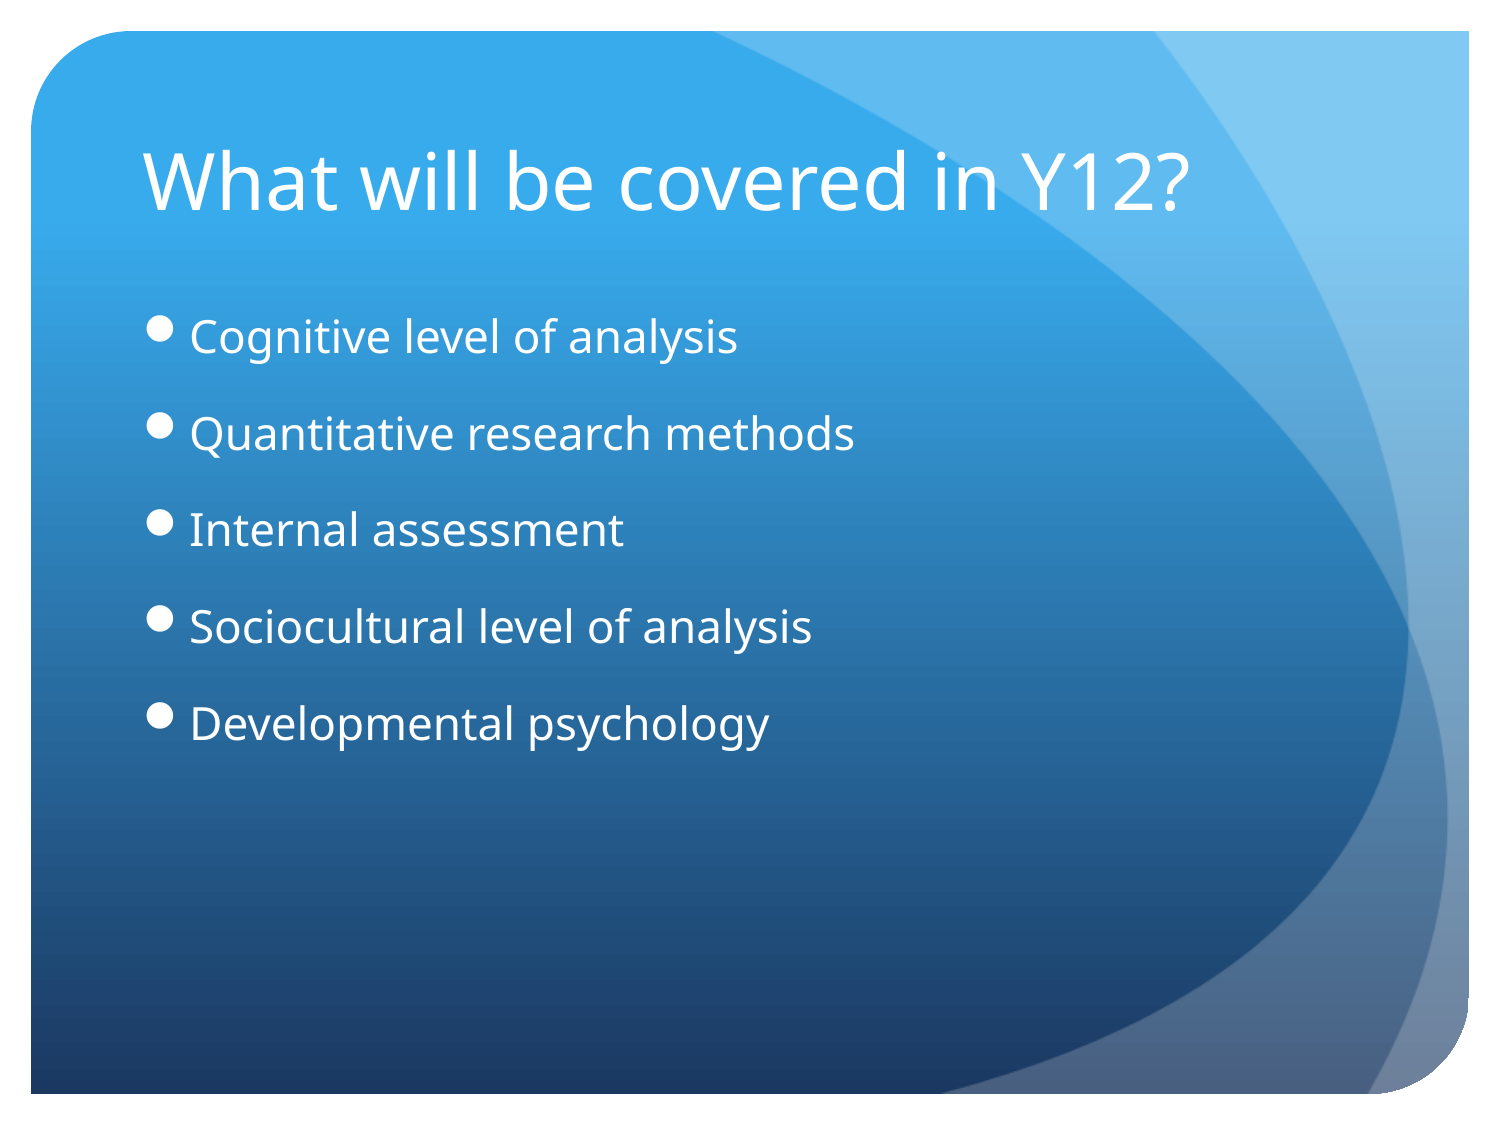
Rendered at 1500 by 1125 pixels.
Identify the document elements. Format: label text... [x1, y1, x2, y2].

title What will be covered in Y12? [127, 62, 1372, 234]
list Cognitive level of analysis Quantitative research methods Internal assessment Sociocultural level of analysis Developmental psychology [127, 299, 1372, 991]
picture [24, 30, 1473, 1094]
